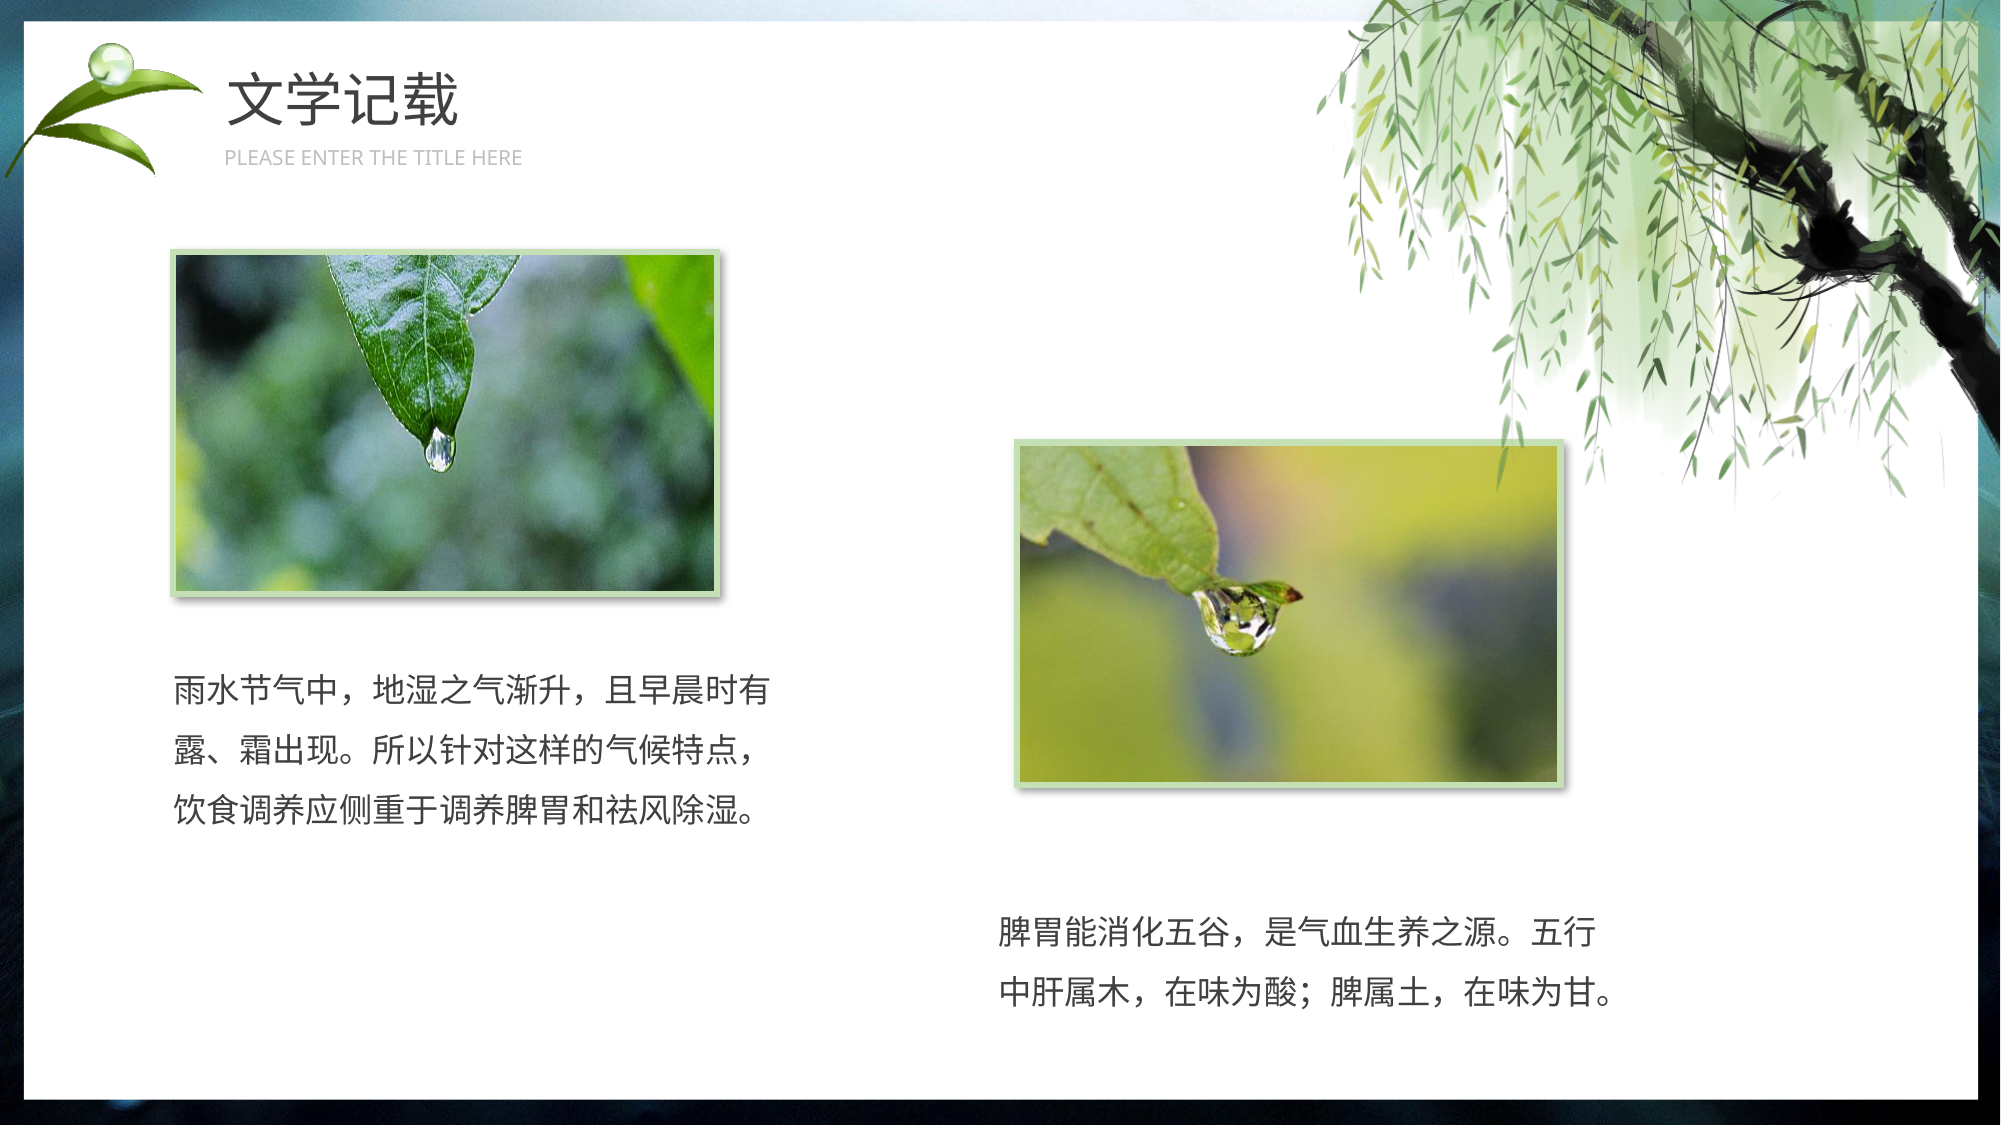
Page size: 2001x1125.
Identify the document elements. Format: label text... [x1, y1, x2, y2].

text_box [1016, 441, 1562, 786]
picture [0, 0, 2001, 1125]
text_box 文学记载 [211, 55, 552, 132]
text_box 脾胃能消化五谷，是气血生养之源。五行中肝属木，在味为酸；脾属土，在味为甘。 [983, 883, 1632, 1019]
text_box 雨水节气中，地湿之气渐升，且早晨时有露、霜出现。所以针对这样的气候特点，饮食调养应侧重于调养脾胃和祛风除湿。 [158, 641, 805, 837]
text_box PLEASE ENTER THE TITLE HERE [209, 132, 583, 177]
text_box [172, 251, 718, 595]
